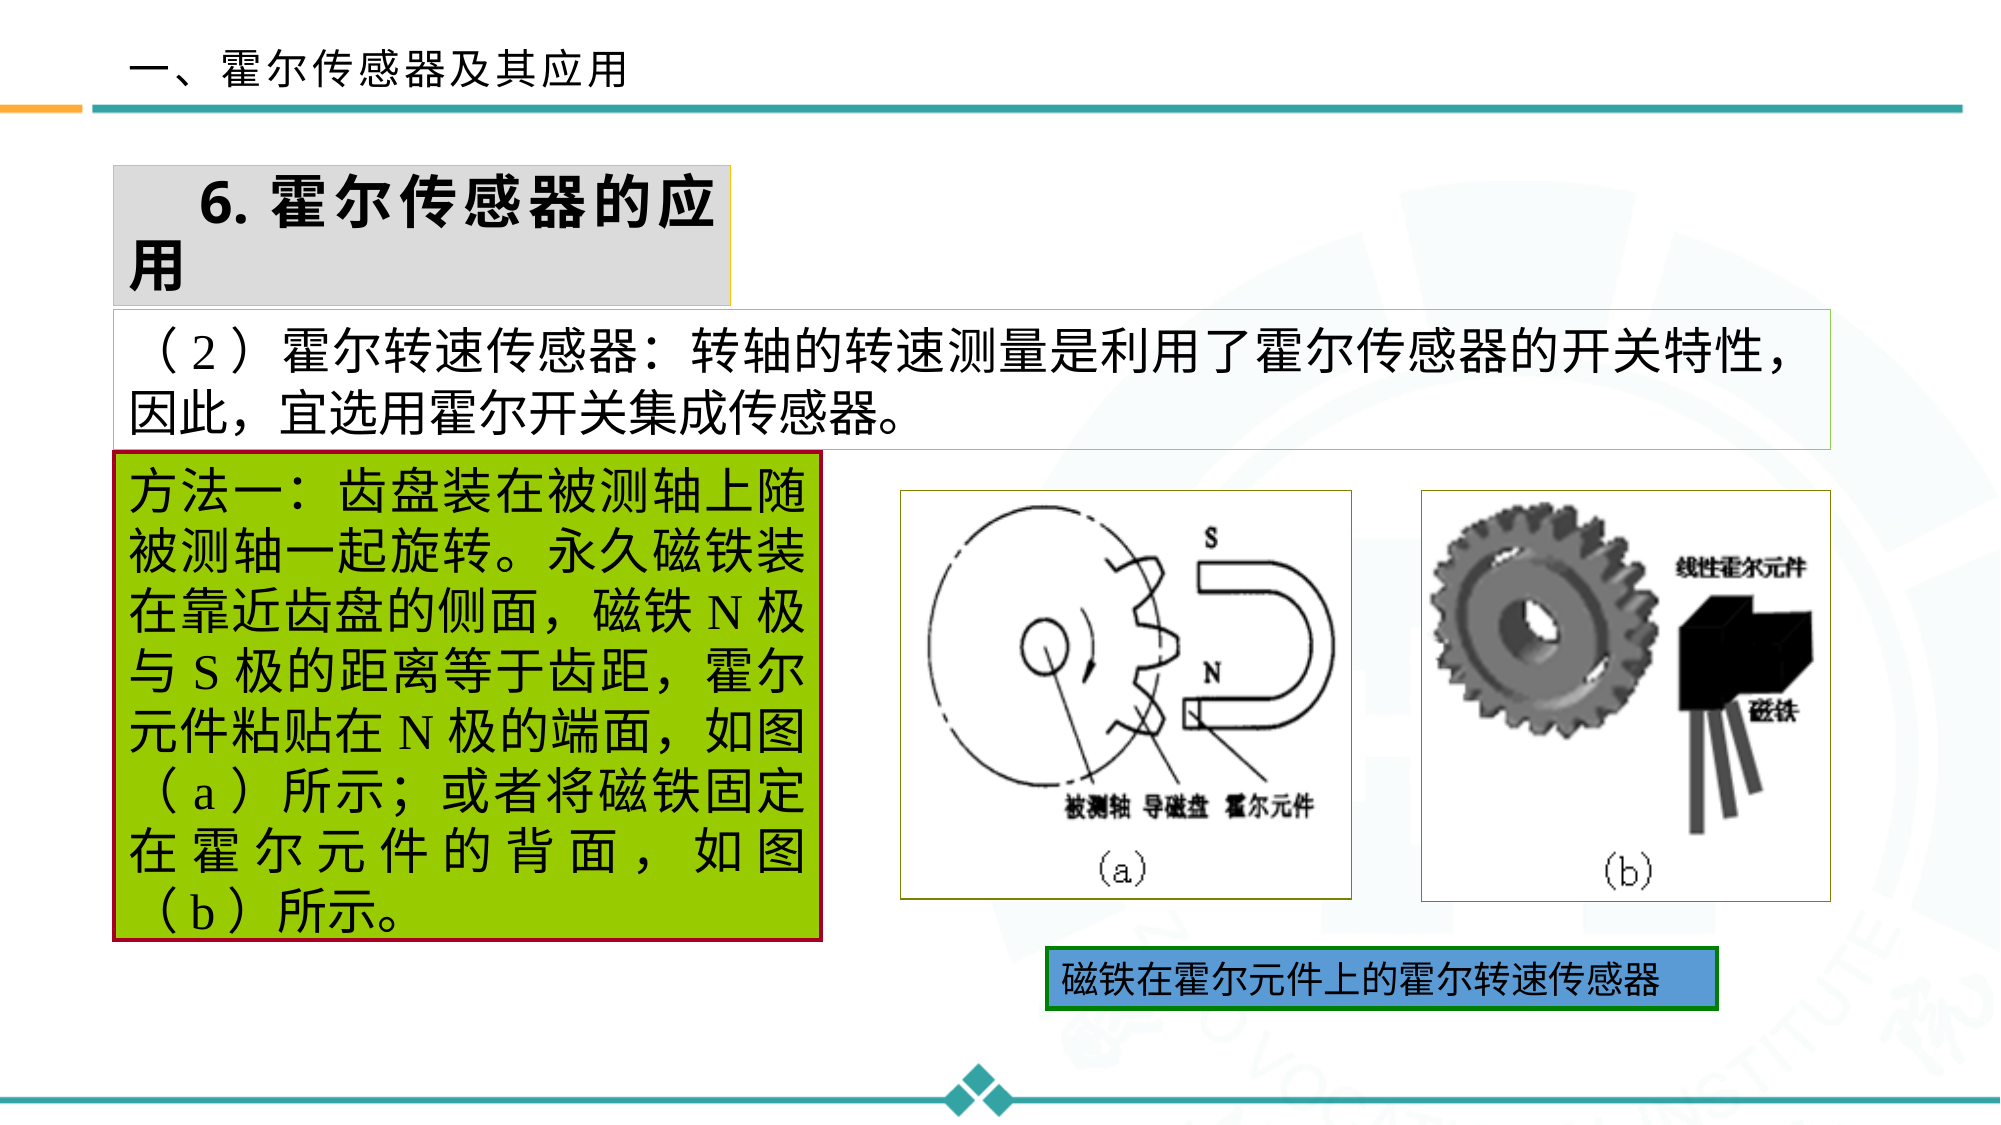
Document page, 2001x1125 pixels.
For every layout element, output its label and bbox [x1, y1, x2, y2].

text_box [901, 491, 1830, 901]
picture [0, 1, 2000, 1125]
